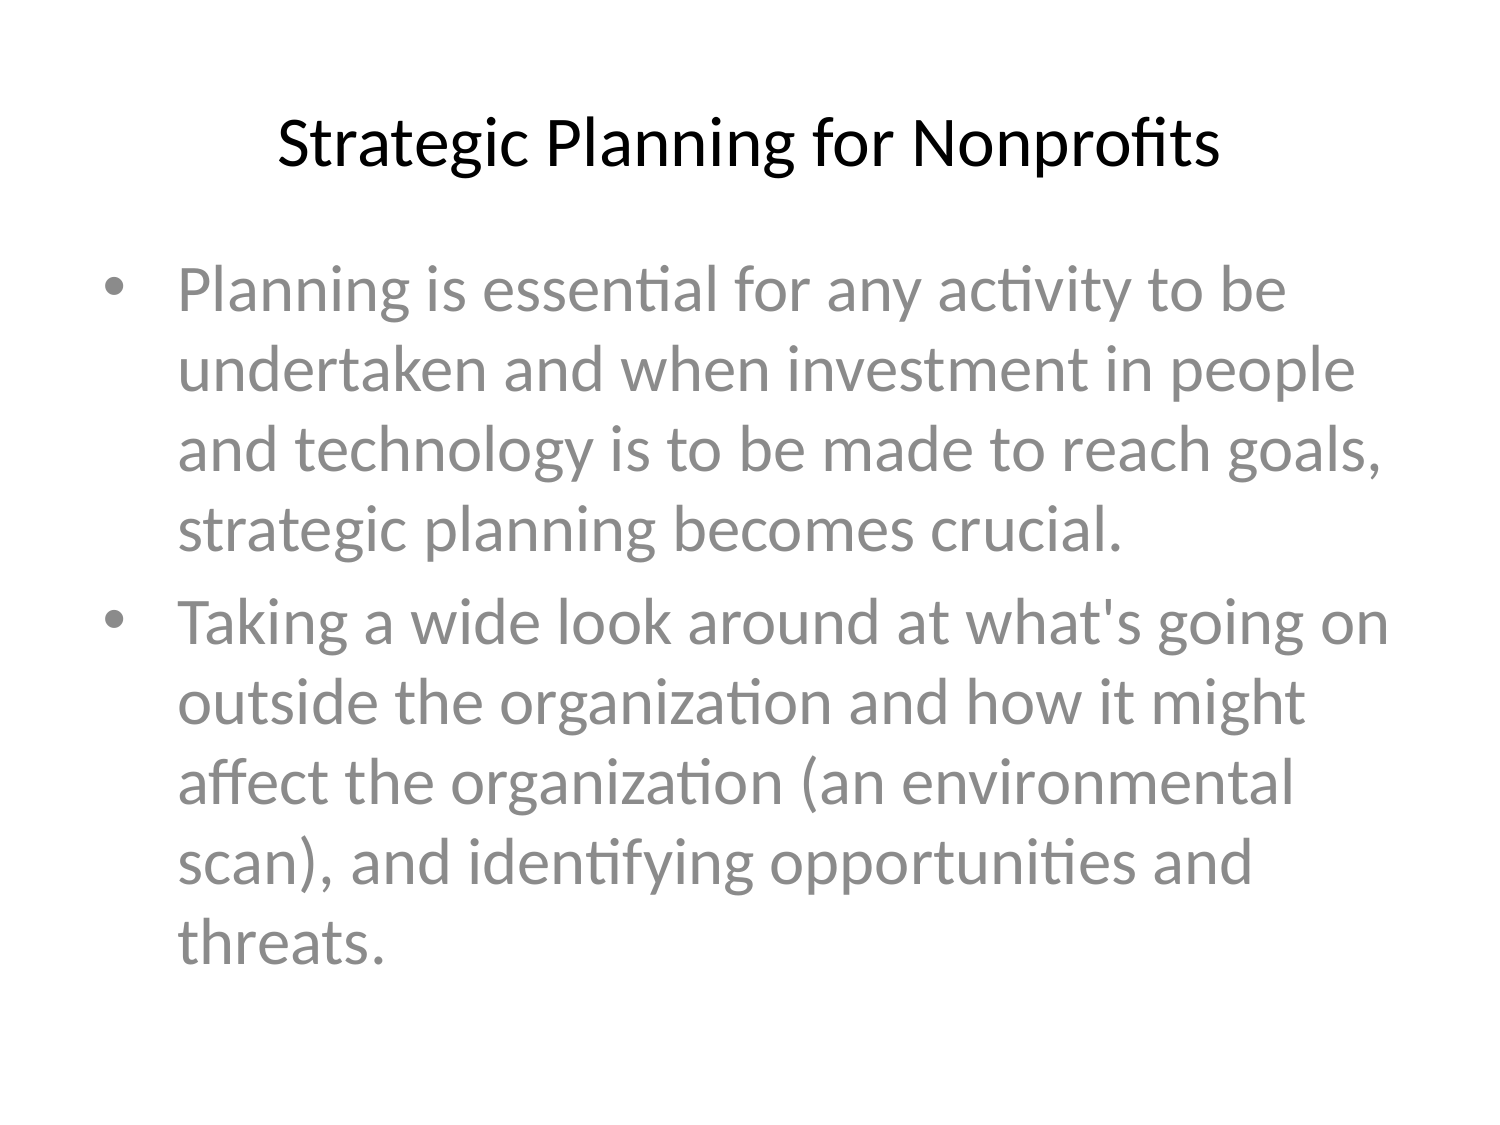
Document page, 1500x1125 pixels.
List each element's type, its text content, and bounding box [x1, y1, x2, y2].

subtitle Planning is essential for any activity to be undertaken and when investment in people and technology is to be made to reach goals, strategic planning becomes crucial. Taking a wide look around at what's going on outside the organization and how it might affect the organization (an environmental scan), and identifying opportunities and threats. [87, 237, 1413, 1038]
title Strategic Planning for Nonprofits [112, 87, 1388, 237]
